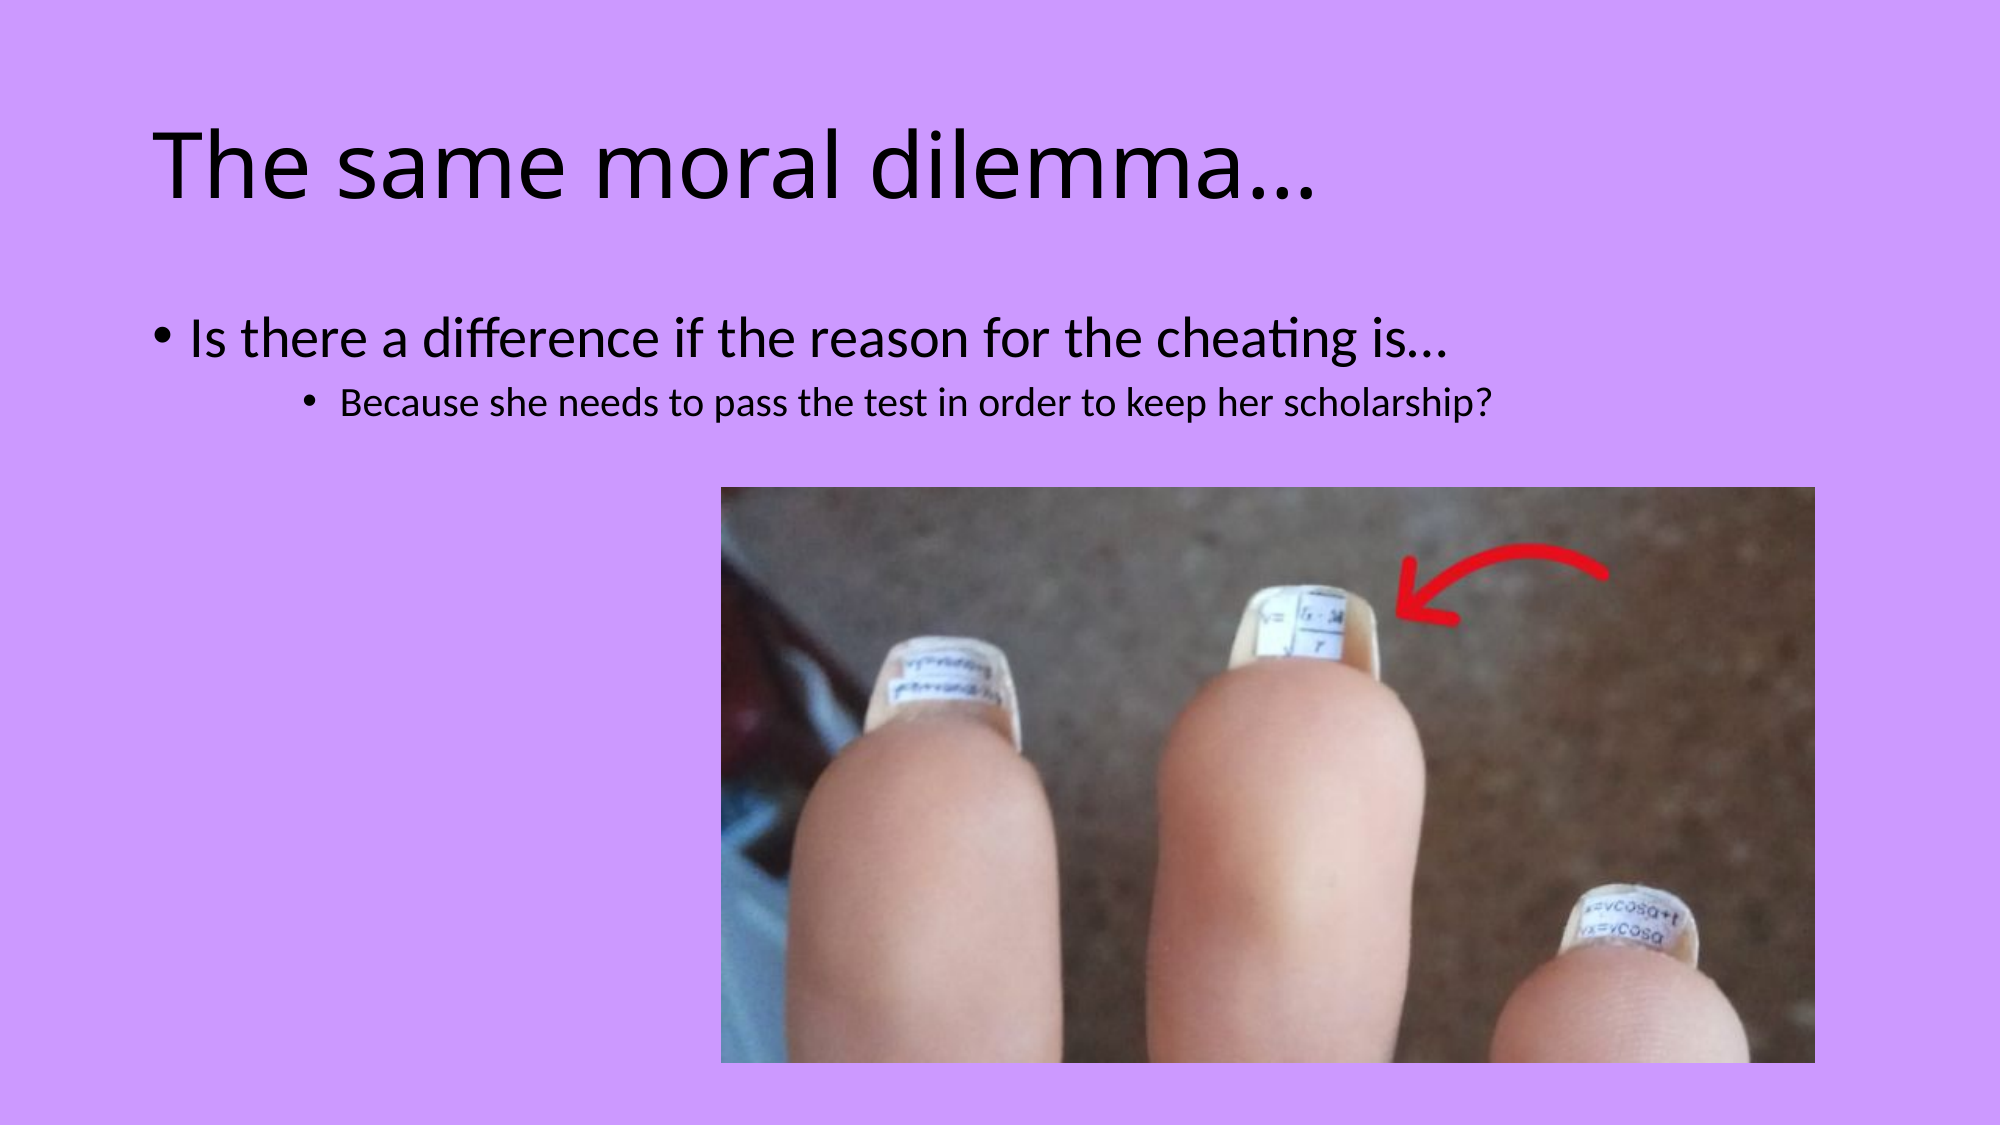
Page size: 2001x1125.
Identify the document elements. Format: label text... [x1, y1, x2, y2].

picture [720, 487, 1815, 1063]
list Is there a difference if the reason for the cheating is… Because she needs to pass the test in order to keep her scholarship? [137, 299, 1863, 1014]
title The same moral dilemma… [137, 59, 1863, 278]
